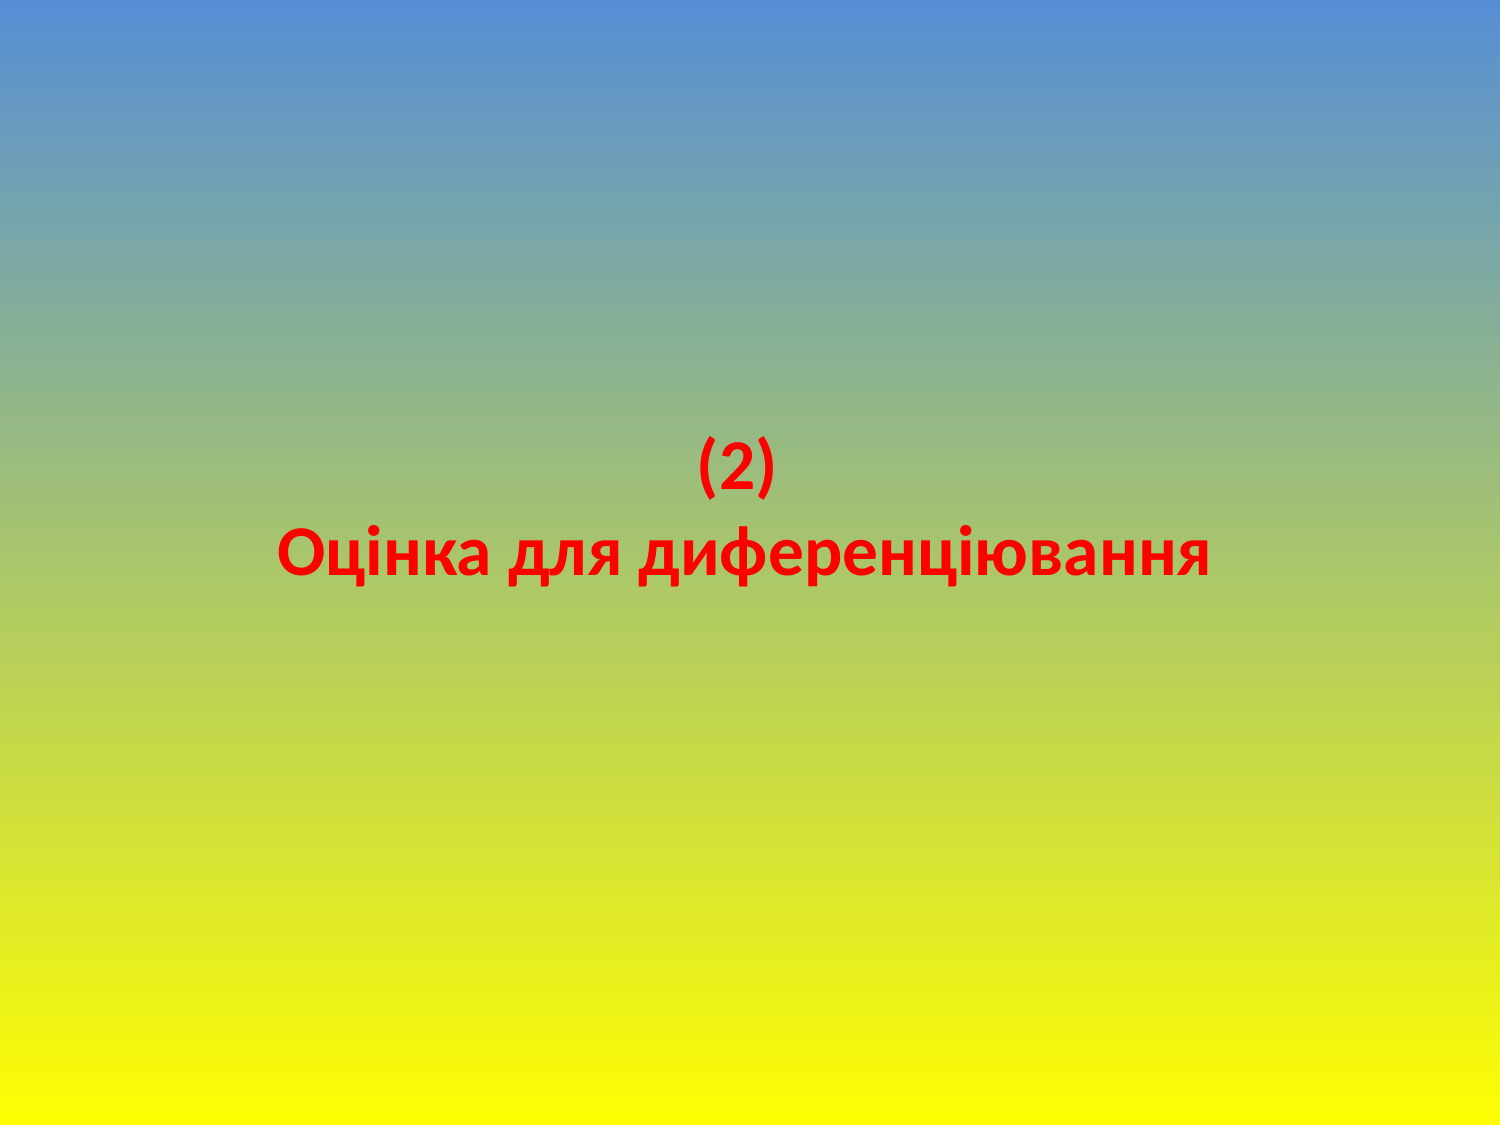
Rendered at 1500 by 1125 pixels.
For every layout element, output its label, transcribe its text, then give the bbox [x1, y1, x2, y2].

title (2) Оцінка для диференціювання [70, 410, 1421, 598]
